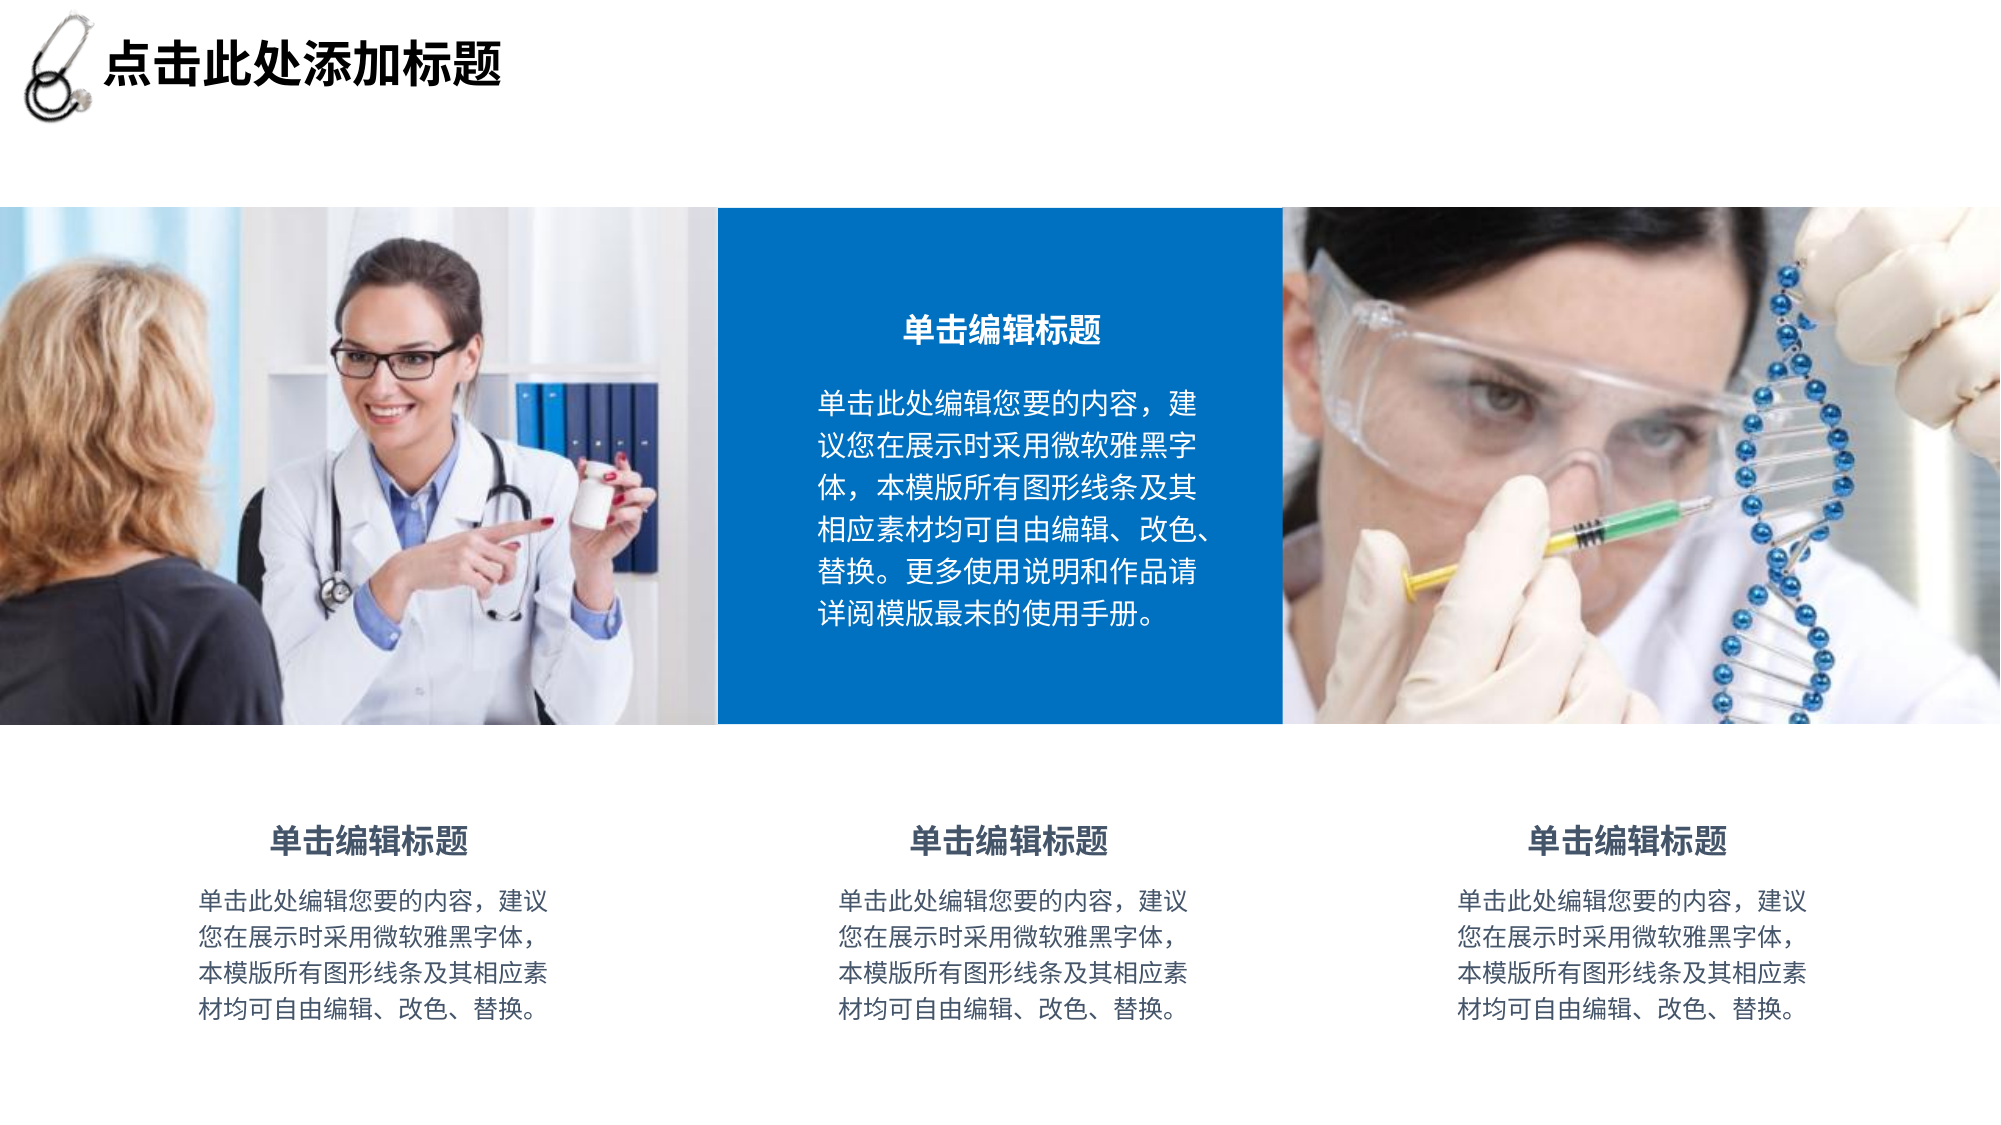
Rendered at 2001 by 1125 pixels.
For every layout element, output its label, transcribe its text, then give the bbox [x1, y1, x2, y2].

text_box 单击编辑标题 [902, 308, 1148, 349]
text_box 单击此处编辑您要的内容，建议您在展示时采用微软雅黑字体，本模版所有图形线条及其相应素材均可自由编辑、改色、替换。更多使用说明和作品请详阅模版最末的使用手册。 [817, 378, 1215, 631]
picture [0, 0, 137, 145]
picture [1282, 207, 2000, 725]
text_box 点击此处添加标题 [116, 24, 523, 100]
picture [0, 207, 718, 725]
text_box 单击编辑标题 [177, 820, 561, 861]
text_box 单击此处编辑您要的内容，建议您在展示时采用微软雅黑字体，本模版所有图形线条及其相应素材均可自由编辑、改色、替换。 [198, 879, 561, 1024]
text_box 单击此处编辑您要的内容，建议您在展示时采用微软雅黑字体，本模版所有图形线条及其相应素材均可自由编辑、改色、替换。 [838, 879, 1201, 1024]
text_box [718, 207, 1281, 725]
text_box 单击编辑标题 [1435, 820, 1820, 861]
text_box 单击此处编辑您要的内容，建议您在展示时采用微软雅黑字体，本模版所有图形线条及其相应素材均可自由编辑、改色、替换。 [1457, 879, 1820, 1024]
text_box 单击编辑标题 [817, 820, 1201, 861]
